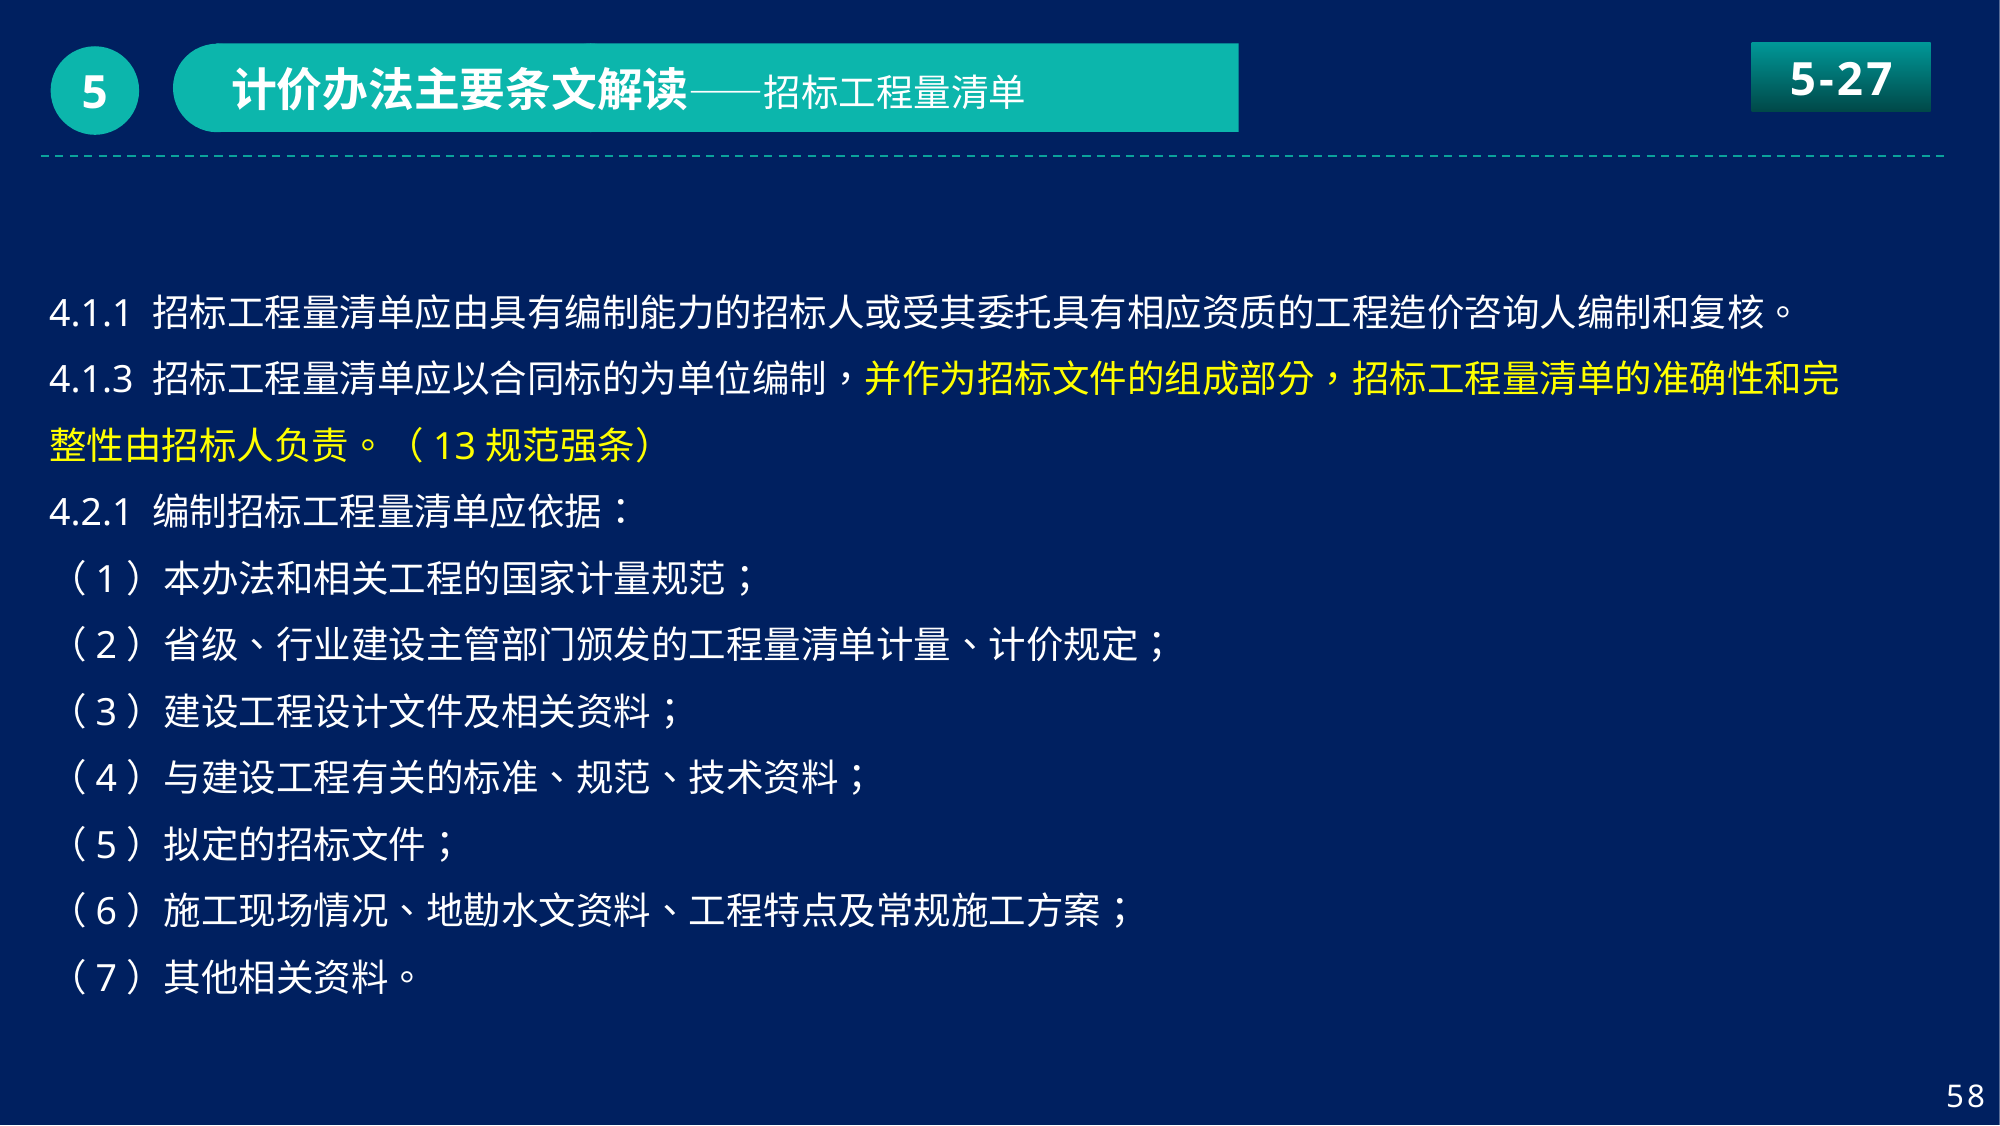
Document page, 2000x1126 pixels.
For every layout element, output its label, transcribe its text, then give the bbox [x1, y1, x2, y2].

text_box 4.1.1 招标工程量清单应由具有编制能力的招标人或受其委托具有相应资质的工程造价咨询人编制和复核。 4.1.3 招标工程量清单应以合同标的为单位编制，并作为招标文件的组成部分，招标工程量清单的准确性和完整性由招标人负责。（13规范强条） 4.2.1 编制招标工程量清单应依据： （1）本办法和相关工程的国家计量规范； （2）省级、行业建设主管部门颁发的工程量清单计量、计价规定； （3）建设工程设计文件及相关资料； （4）与建设工程有关的标准、规范、技术资料； （5）拟定的招标文件； （6）施工现场情况、地勘水文资料、工程特点及常规施工方案； （7）其他相关资料。 [34, 259, 1863, 1007]
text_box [40, 43, 1950, 157]
text_box 58 [1905, 1065, 2000, 1126]
